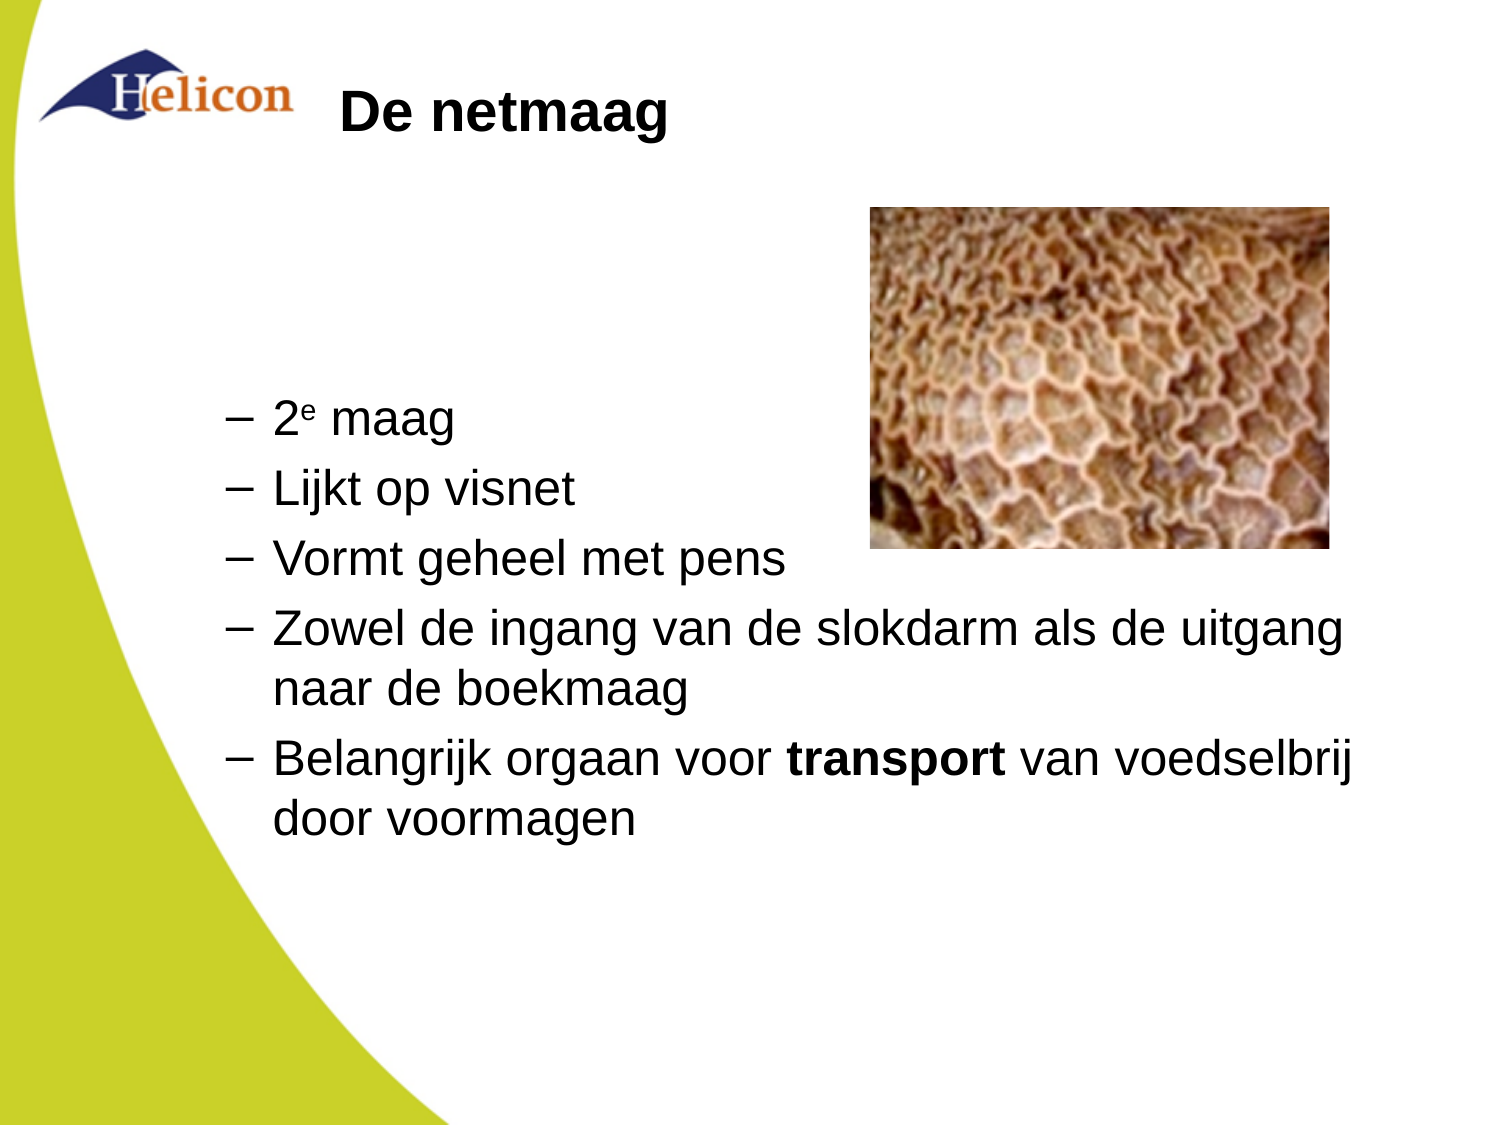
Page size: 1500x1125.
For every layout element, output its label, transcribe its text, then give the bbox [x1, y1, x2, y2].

title De netmaag [324, 54, 1415, 161]
picture [0, 0, 1500, 1125]
list 2e maag Lijkt op visnet Vormt geheel met pens Zowel de ingang van de slokdarm als de uitgang naar de boekmaag Belangrijk orgaan voor transport van voedselbrij door voormagen [135, 378, 1468, 818]
